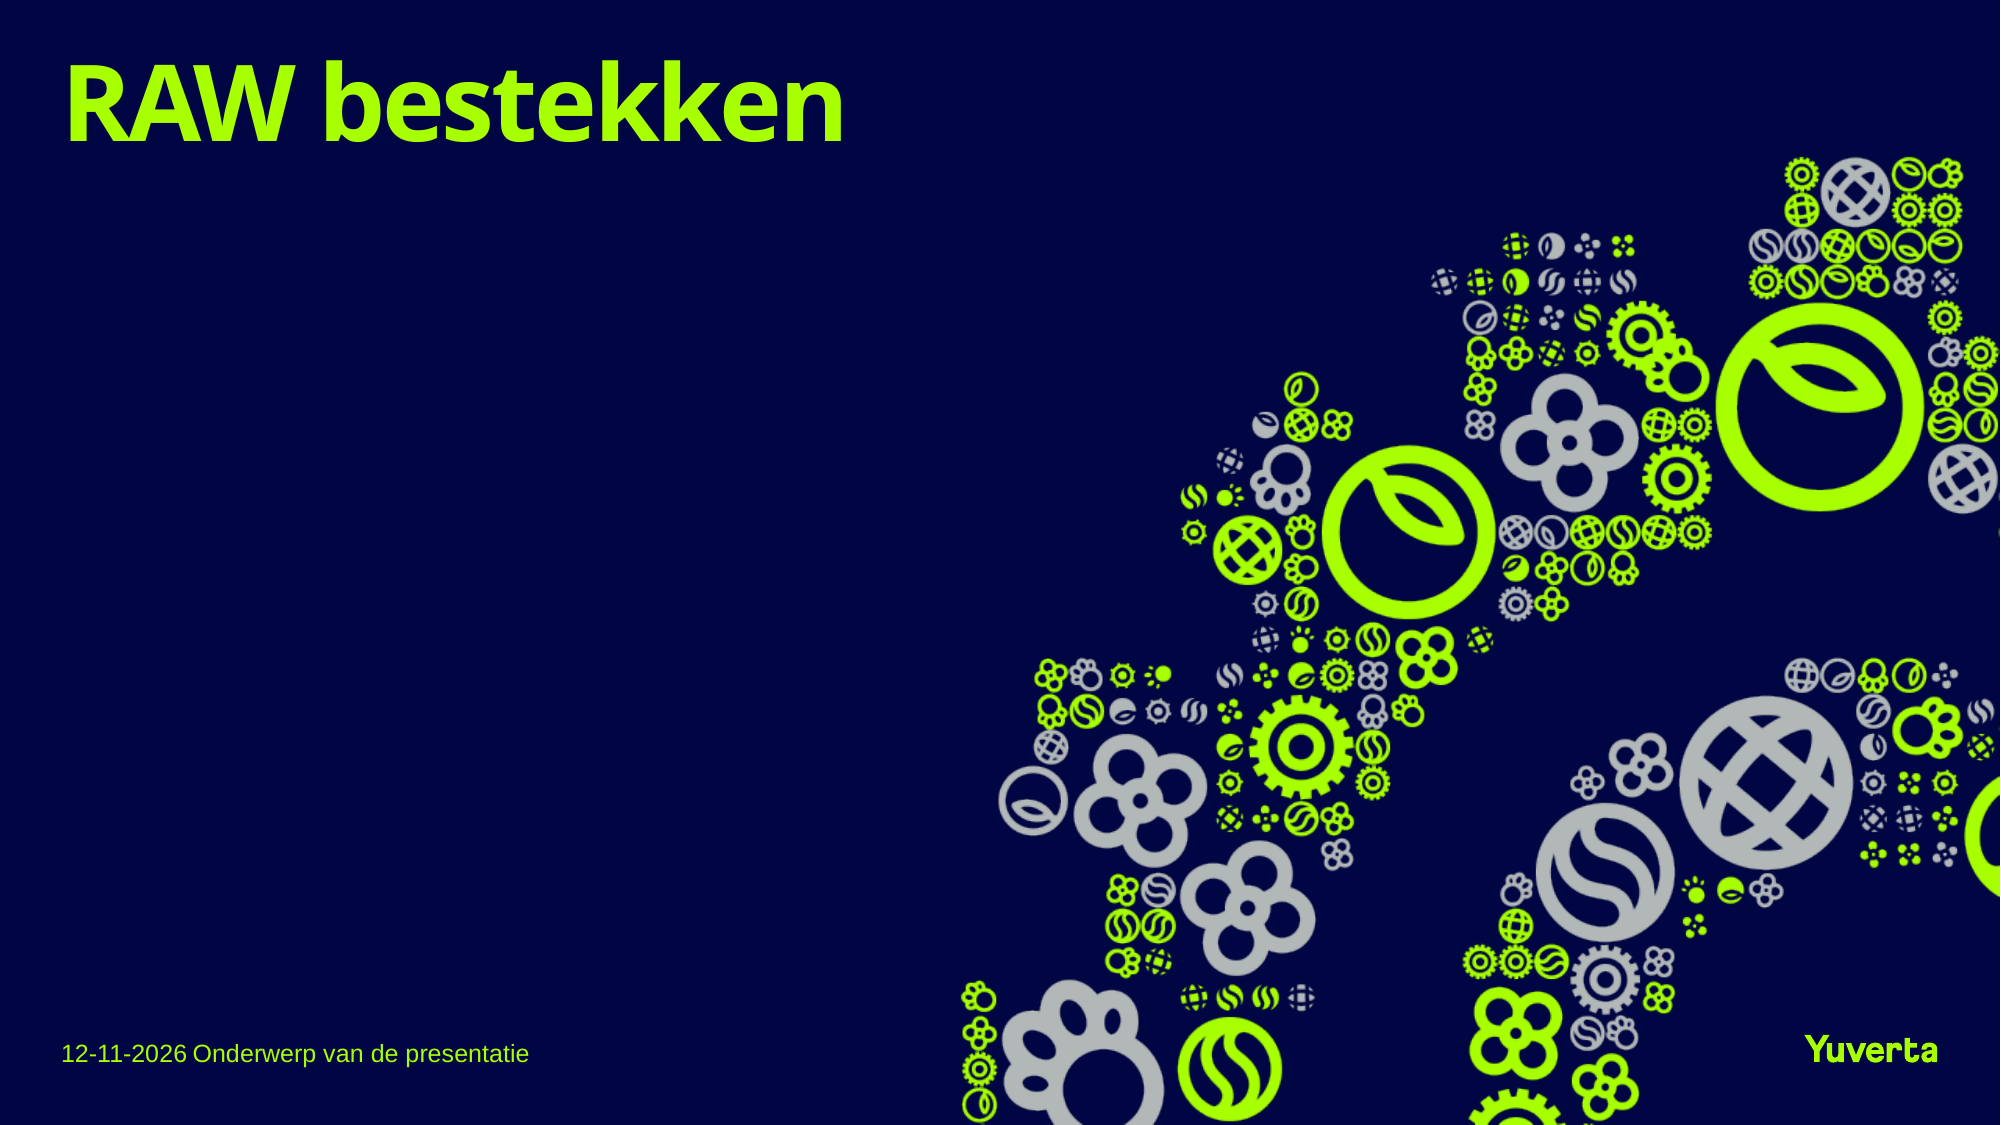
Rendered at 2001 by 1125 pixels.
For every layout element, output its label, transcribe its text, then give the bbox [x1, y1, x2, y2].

title RAW bestekken [60, 48, 1242, 392]
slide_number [60, 1037, 193, 1073]
picture [0, 0, 2000, 1125]
footer Onderwerp van de presentatie [193, 1037, 1000, 1073]
